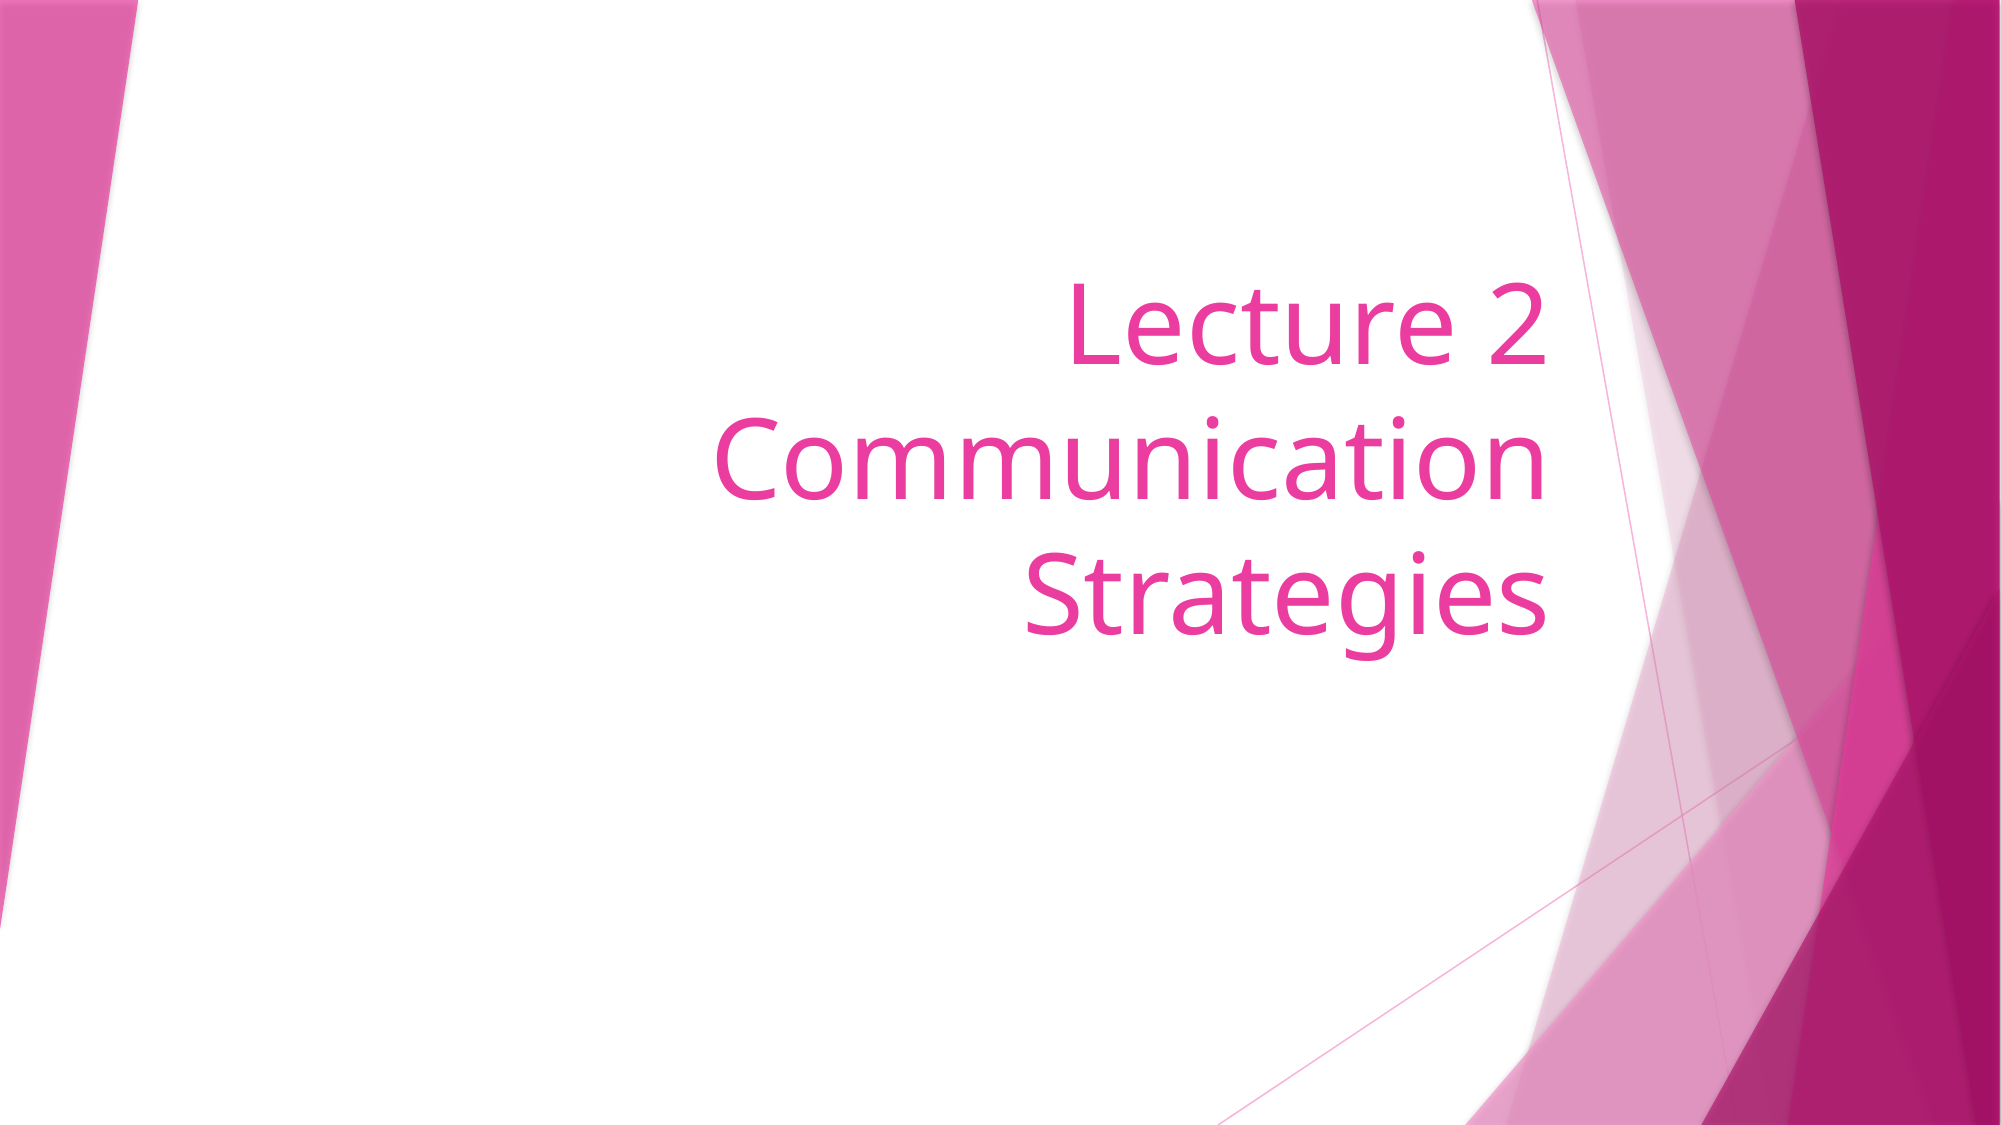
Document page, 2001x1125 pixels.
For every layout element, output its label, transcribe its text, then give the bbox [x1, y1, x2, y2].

title Lecture 2 Communication Strategies [247, 227, 1567, 665]
